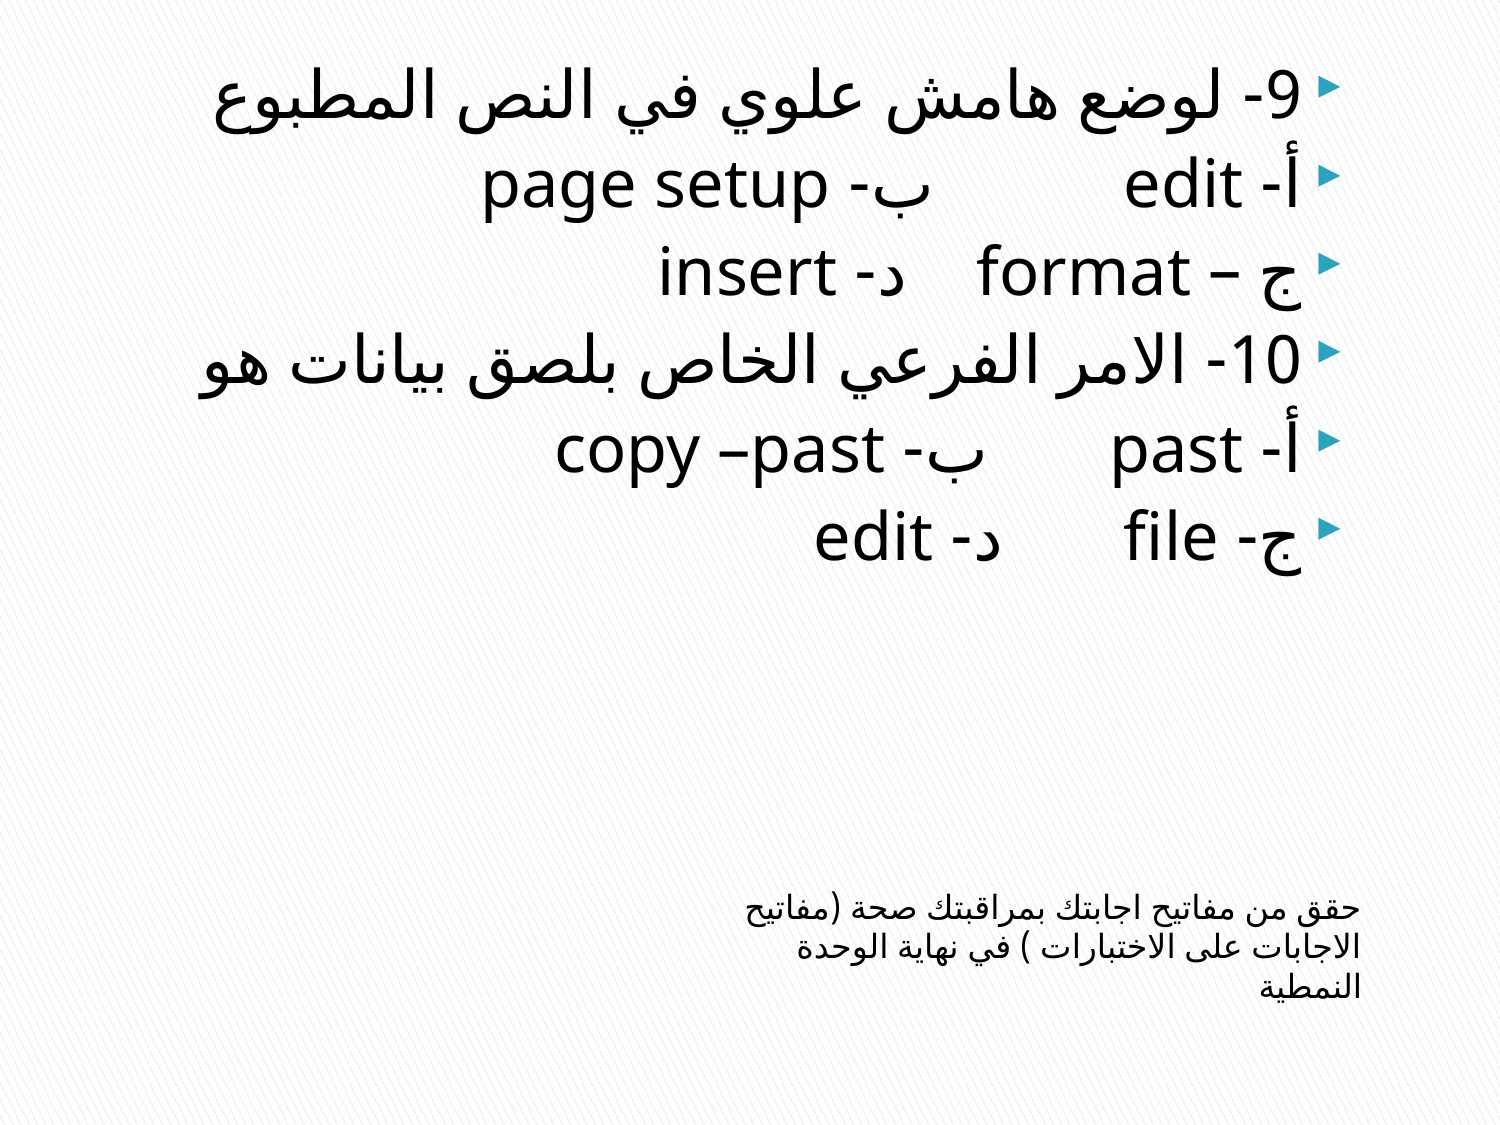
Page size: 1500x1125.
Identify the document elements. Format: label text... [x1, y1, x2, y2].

list حقق من مفاتيح اجابتك بمراقبتك صحة (مفاتيح الاجابات على الاختبارات ) في نهاية الوحدة النمطية [725, 878, 1377, 1029]
list 9- لوضع هامش علوي في النص المطبوع أ- edit ب- page setup ج – format د- insert 10- الامر الفرعي الخاص بلصق بيانات هو أ- past ب- copy –past ج- file د- edit [150, 45, 1377, 795]
